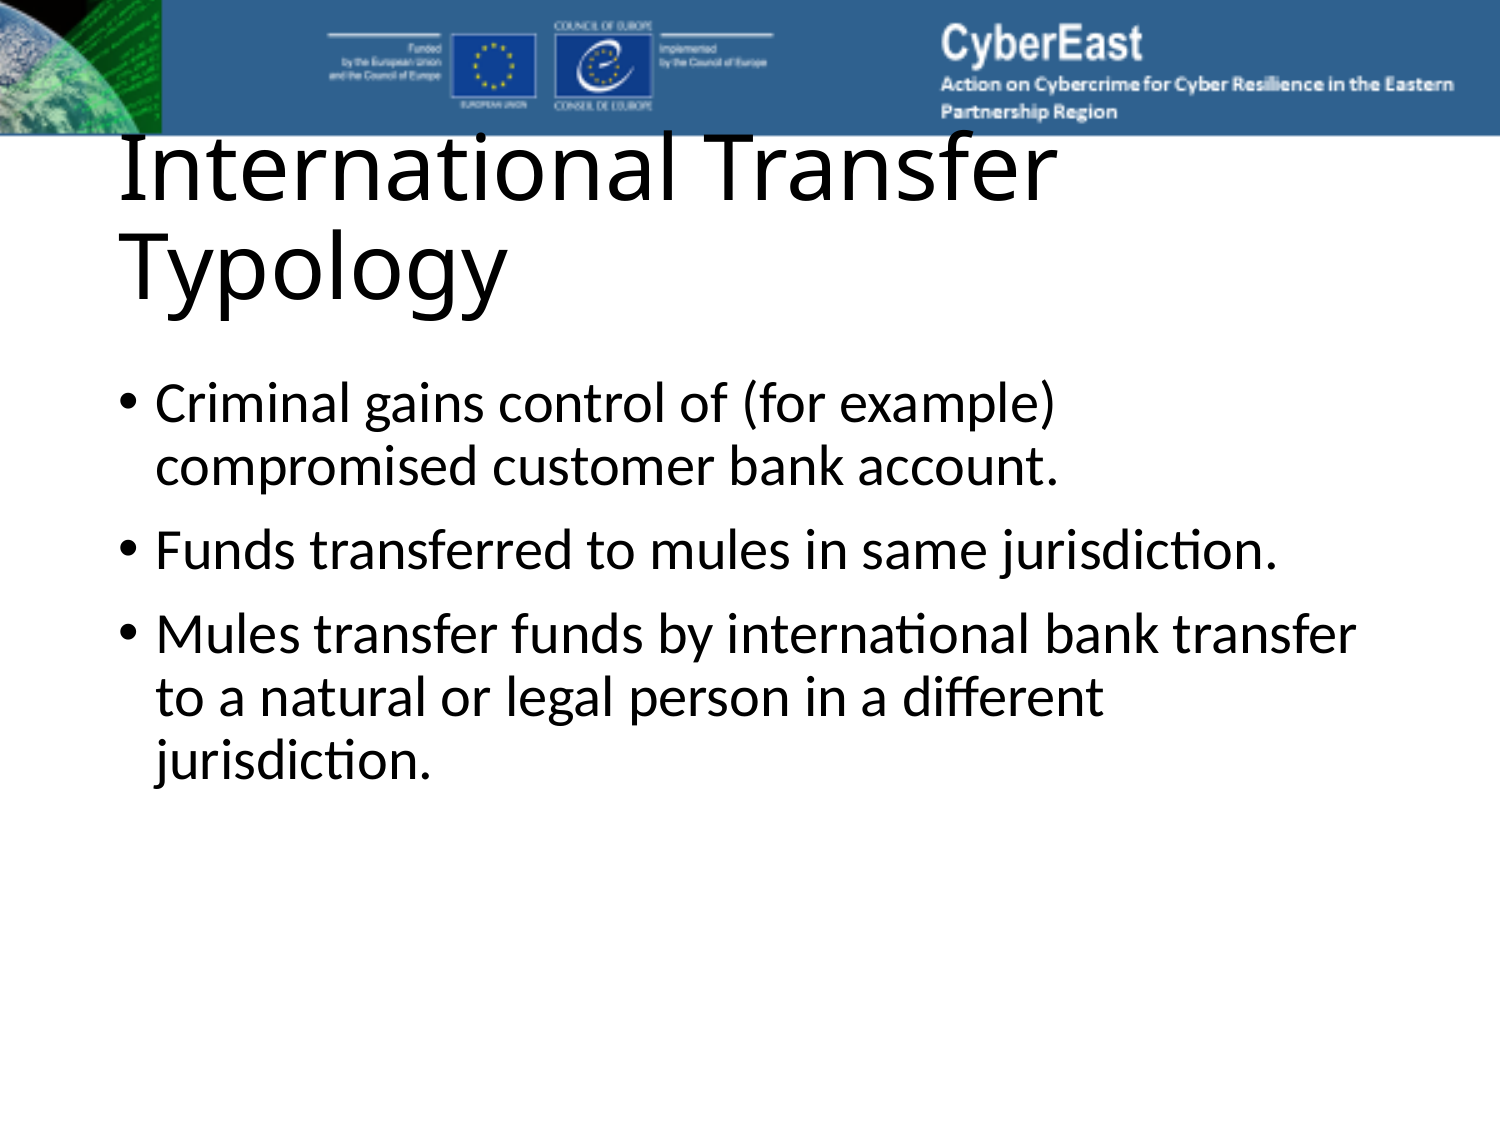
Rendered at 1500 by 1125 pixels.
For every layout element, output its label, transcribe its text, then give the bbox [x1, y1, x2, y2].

title International Transfer Typology [103, 111, 1397, 330]
picture [0, 0, 1500, 1125]
list Criminal gains control of (for example) compromised customer bank account. Funds transferred to mules in same jurisdiction. Mules transfer funds by international bank transfer to a natural or legal person in a different jurisdiction. [103, 365, 1397, 1079]
